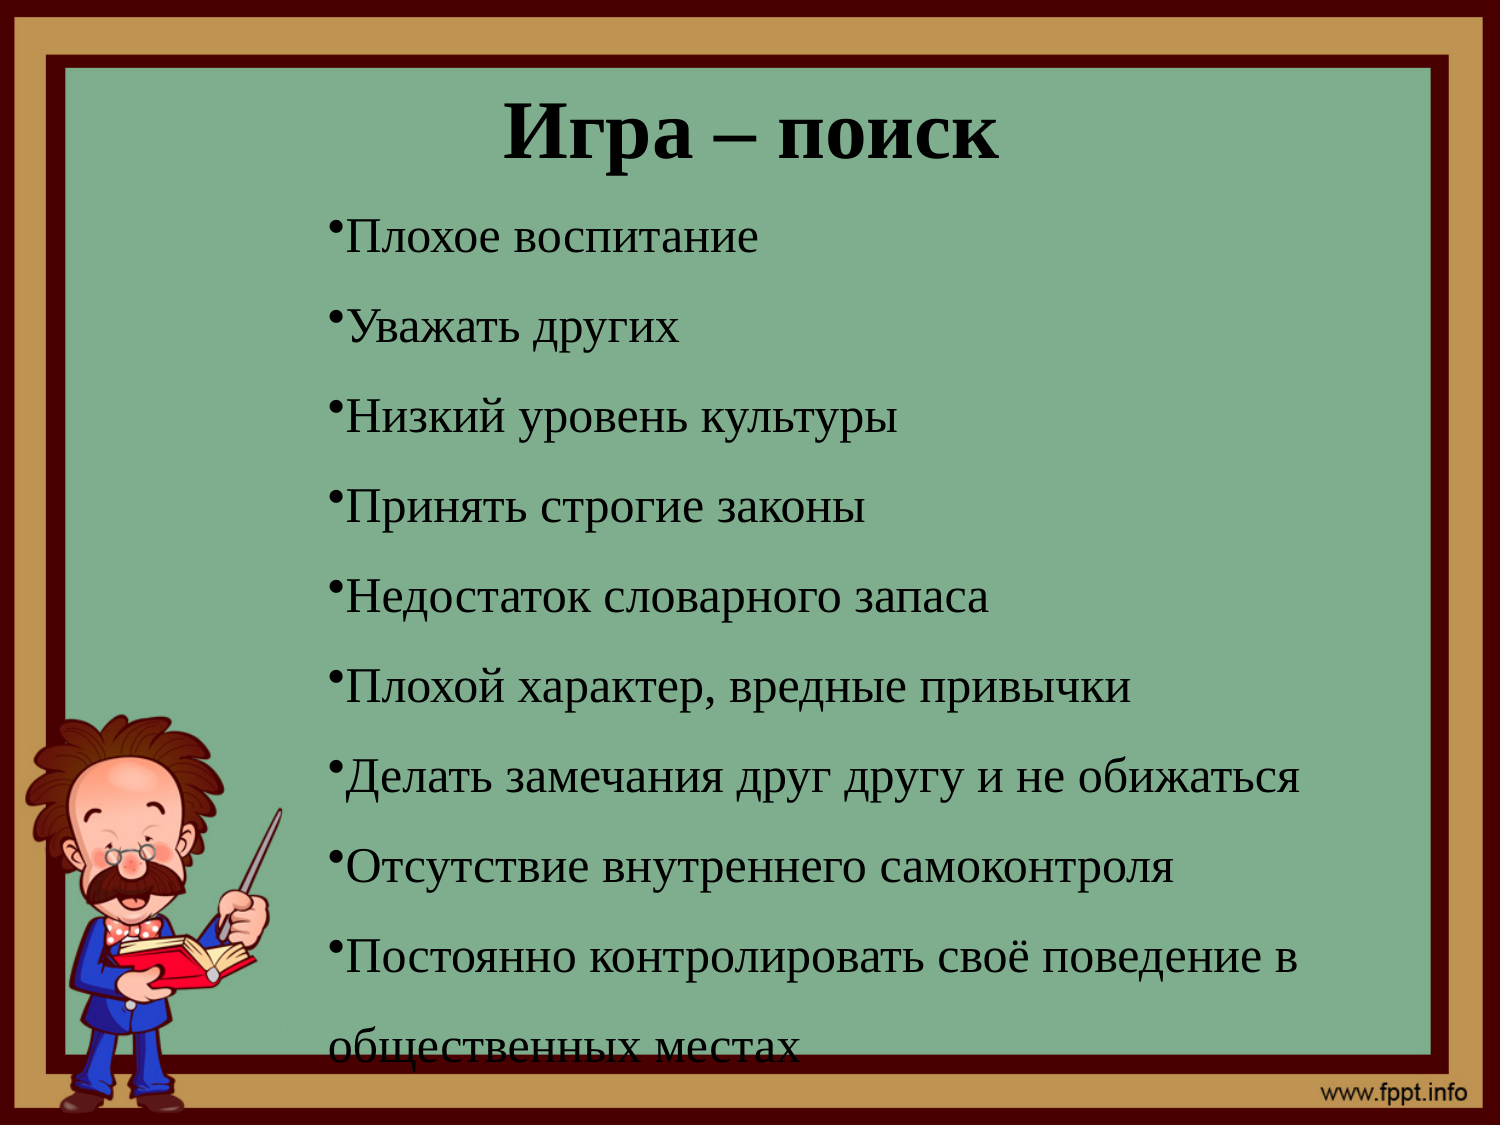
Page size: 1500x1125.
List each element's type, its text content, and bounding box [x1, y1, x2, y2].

title Игра – поиск [76, 30, 1427, 219]
picture [0, 0, 1500, 1125]
text_box Плохое воспитание Уважать других Низкий уровень культуры Принять строгие законы Недостаток словарного запаса Плохой характер, вредные привычки Делать замечания друг другу и не обижаться Отсутствие внутреннего самоконтроля Постоянно контролировать своё поведение в общественных местах [312, 165, 1412, 1081]
